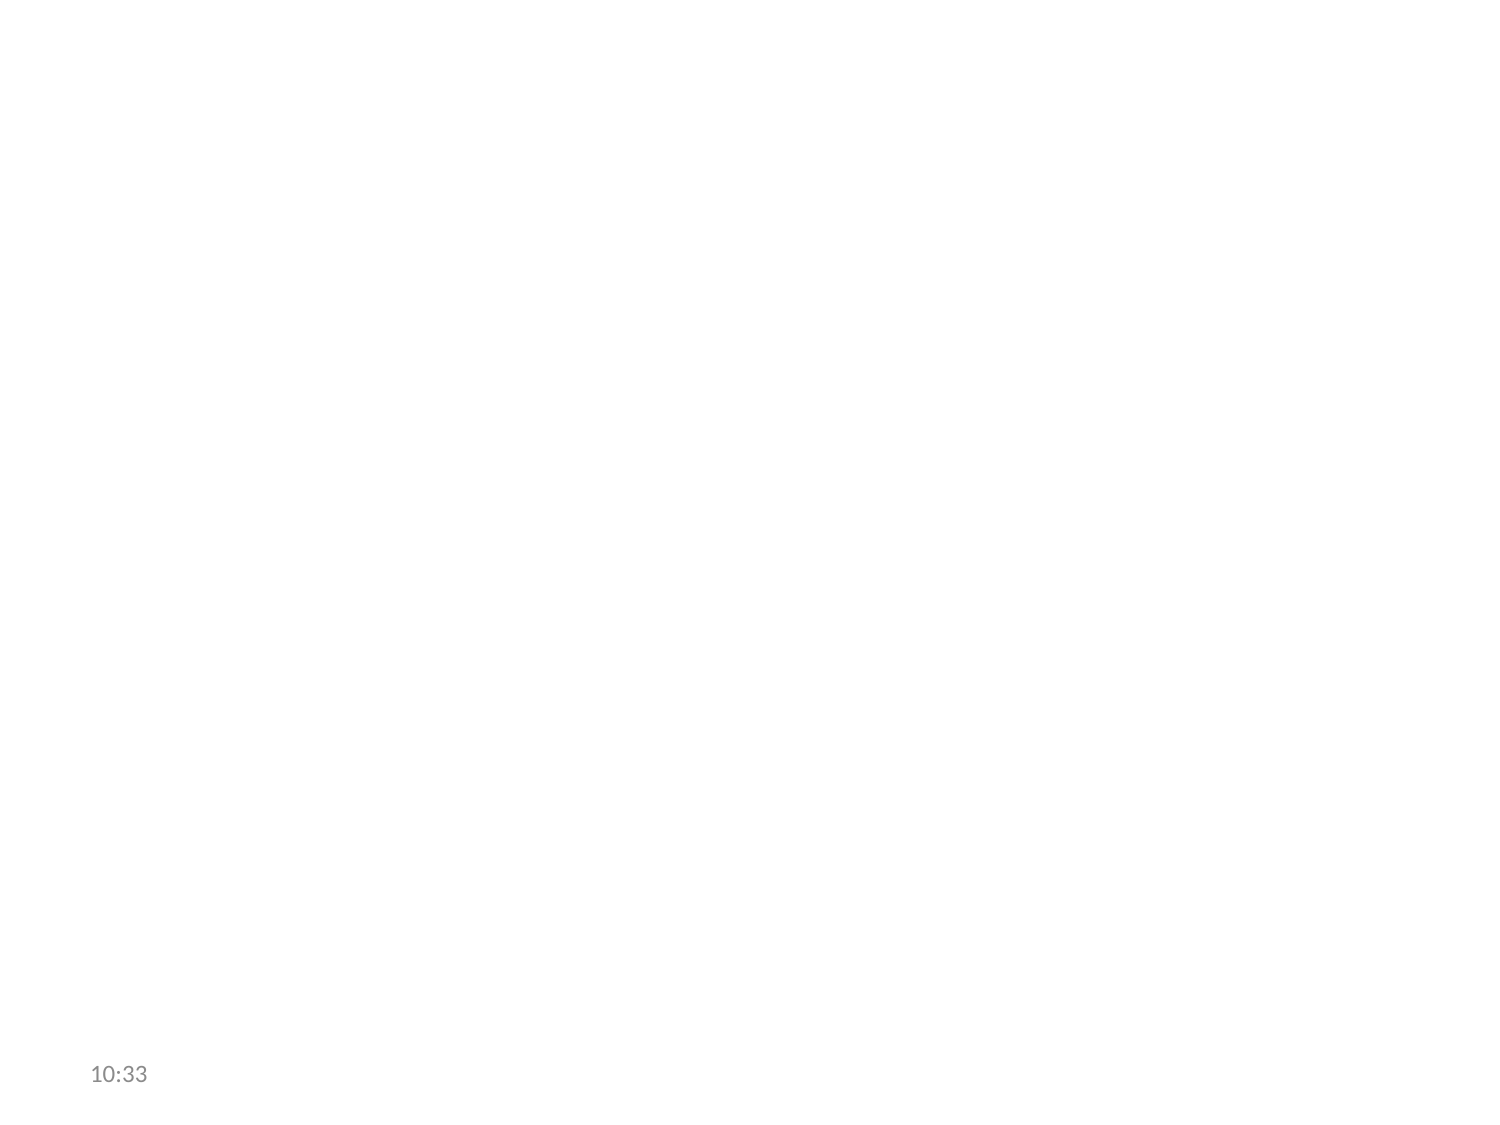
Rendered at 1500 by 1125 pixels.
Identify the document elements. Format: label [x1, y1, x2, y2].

slide_number [75, 1042, 425, 1103]
